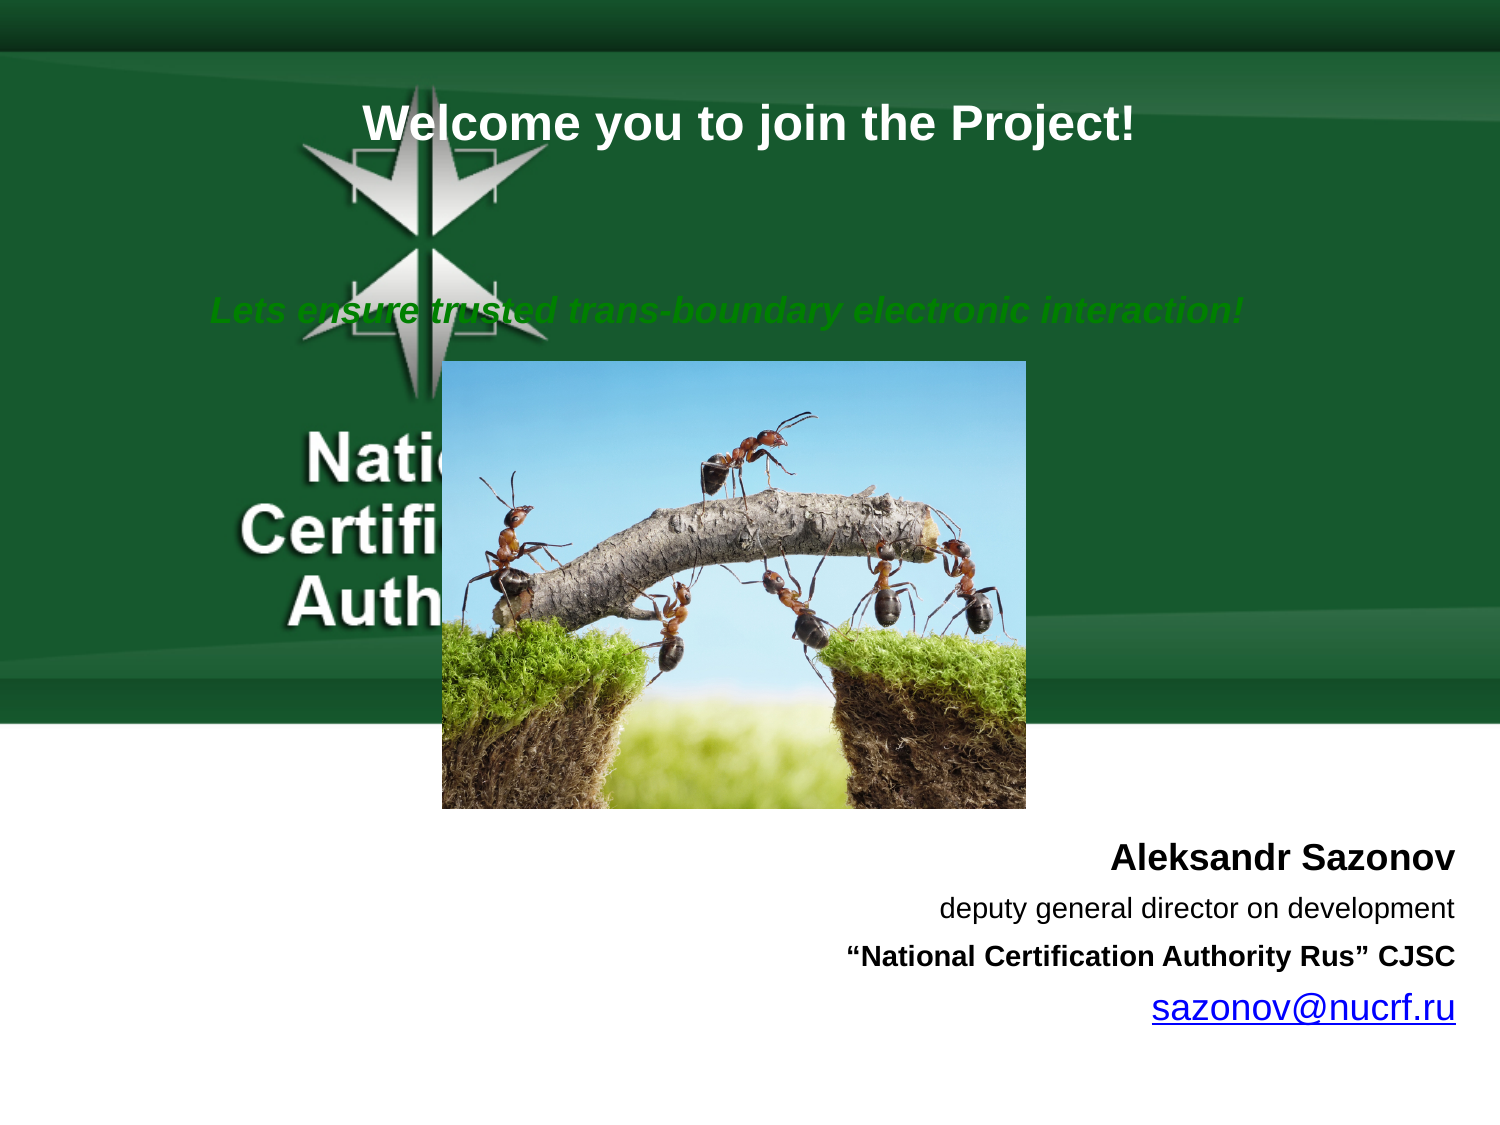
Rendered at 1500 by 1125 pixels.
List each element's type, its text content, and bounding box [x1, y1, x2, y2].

picture [0, 0, 1500, 1125]
text_box Aleksandr Sazonov deputy general director on development “National Certification Authority Rus” CJSC sazonov@nucrf.ru [608, 834, 1471, 1059]
text_box Lets ensure trusted trans-boundary electronic interaction! [194, 278, 1261, 339]
title Welcome you to join the Project! [74, 44, 1426, 197]
